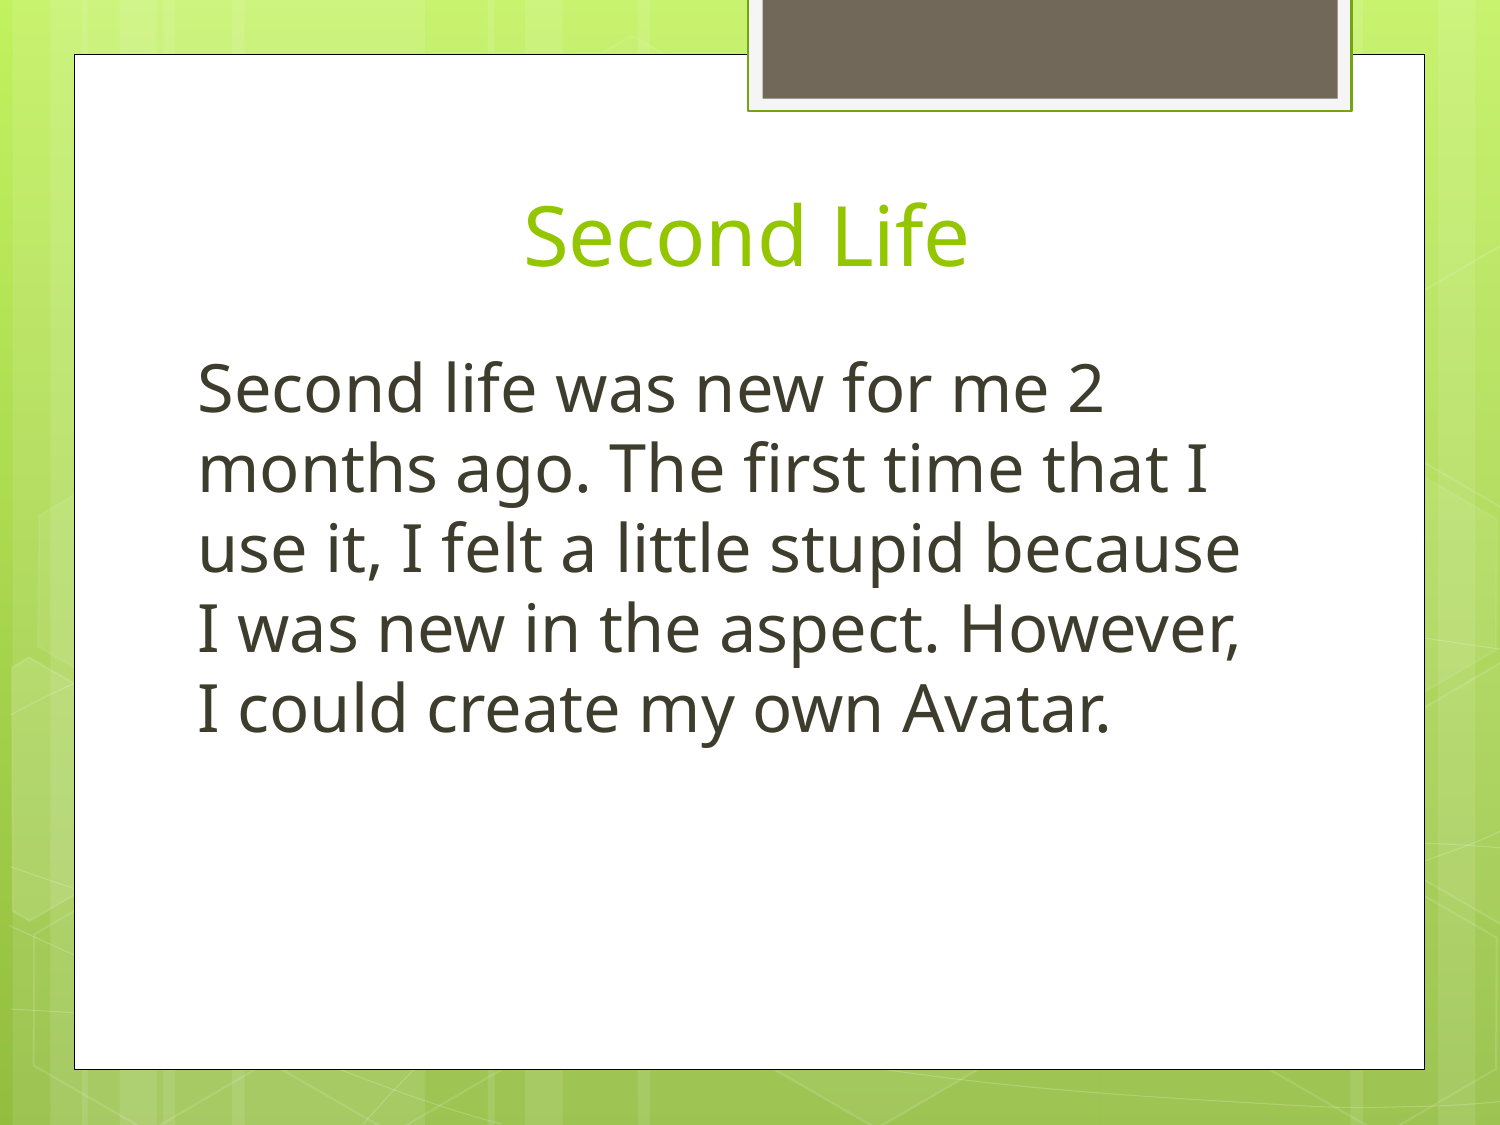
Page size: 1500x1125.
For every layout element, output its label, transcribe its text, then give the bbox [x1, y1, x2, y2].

title Second Life [171, 168, 1324, 291]
list Second life was new for me 2 months ago. The first time that I use it, I felt a little stupid because I was new in the aspect. However, I could create my own Avatar. [171, 338, 1283, 957]
